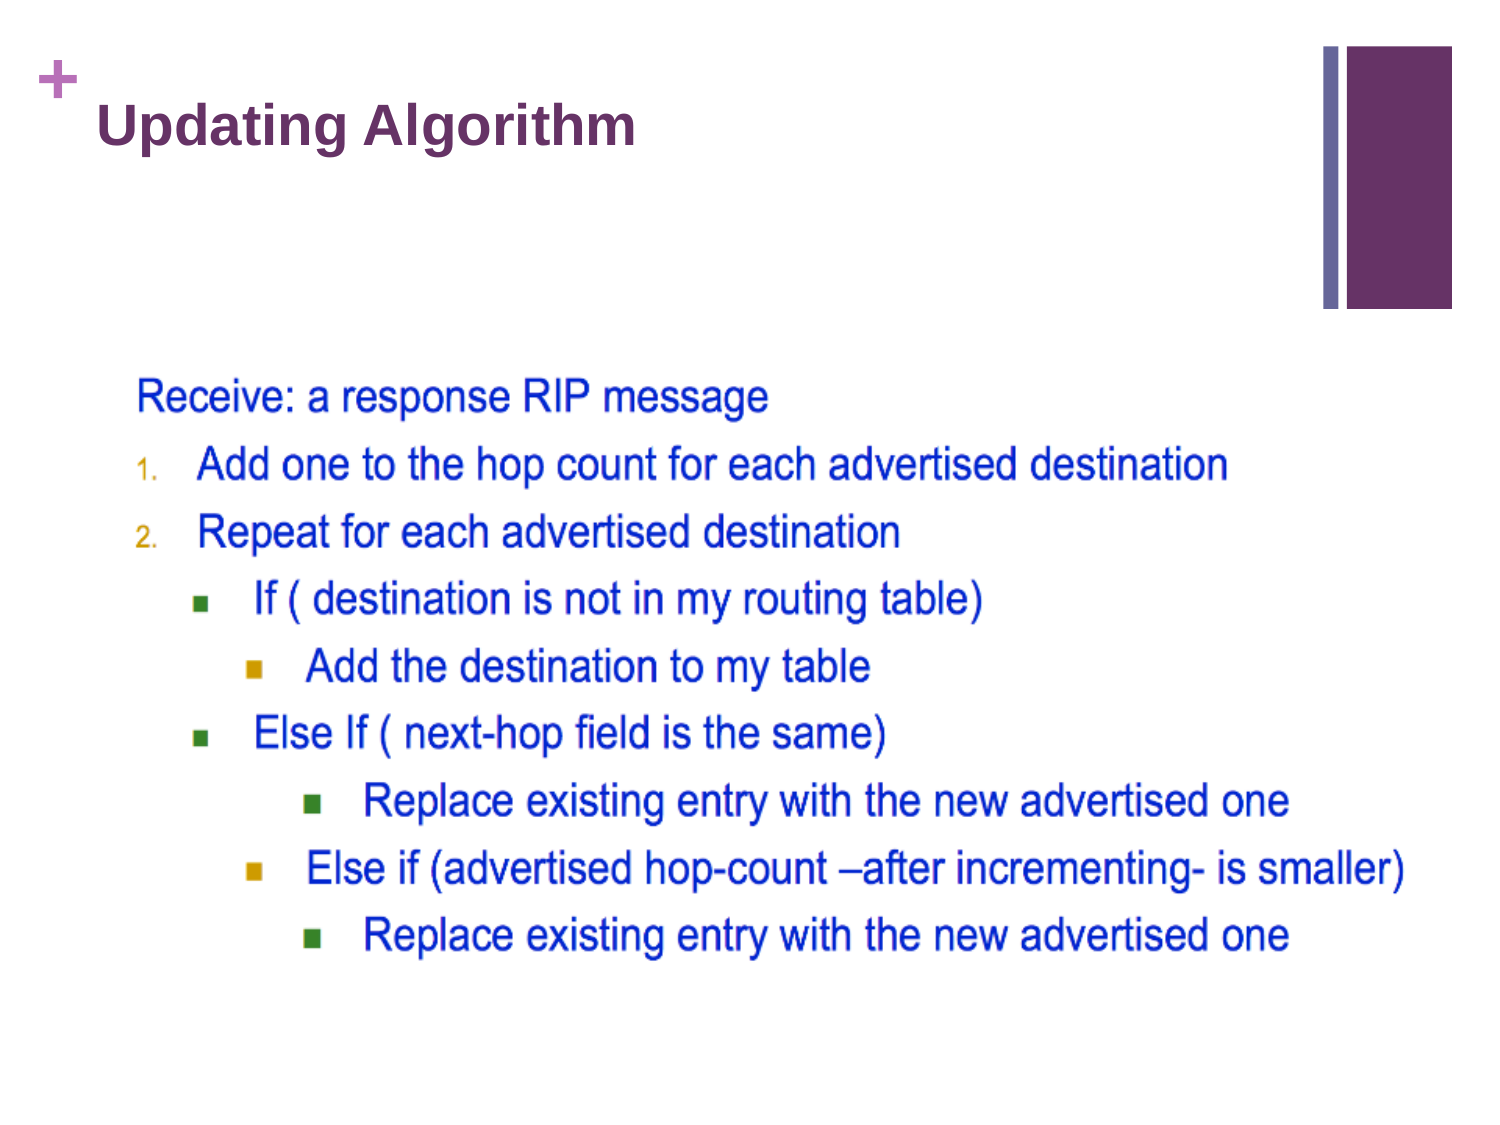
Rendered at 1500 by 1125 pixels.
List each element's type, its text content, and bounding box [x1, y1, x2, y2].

title Updating Algorithm [81, 79, 1322, 263]
picture [101, 357, 1426, 1000]
